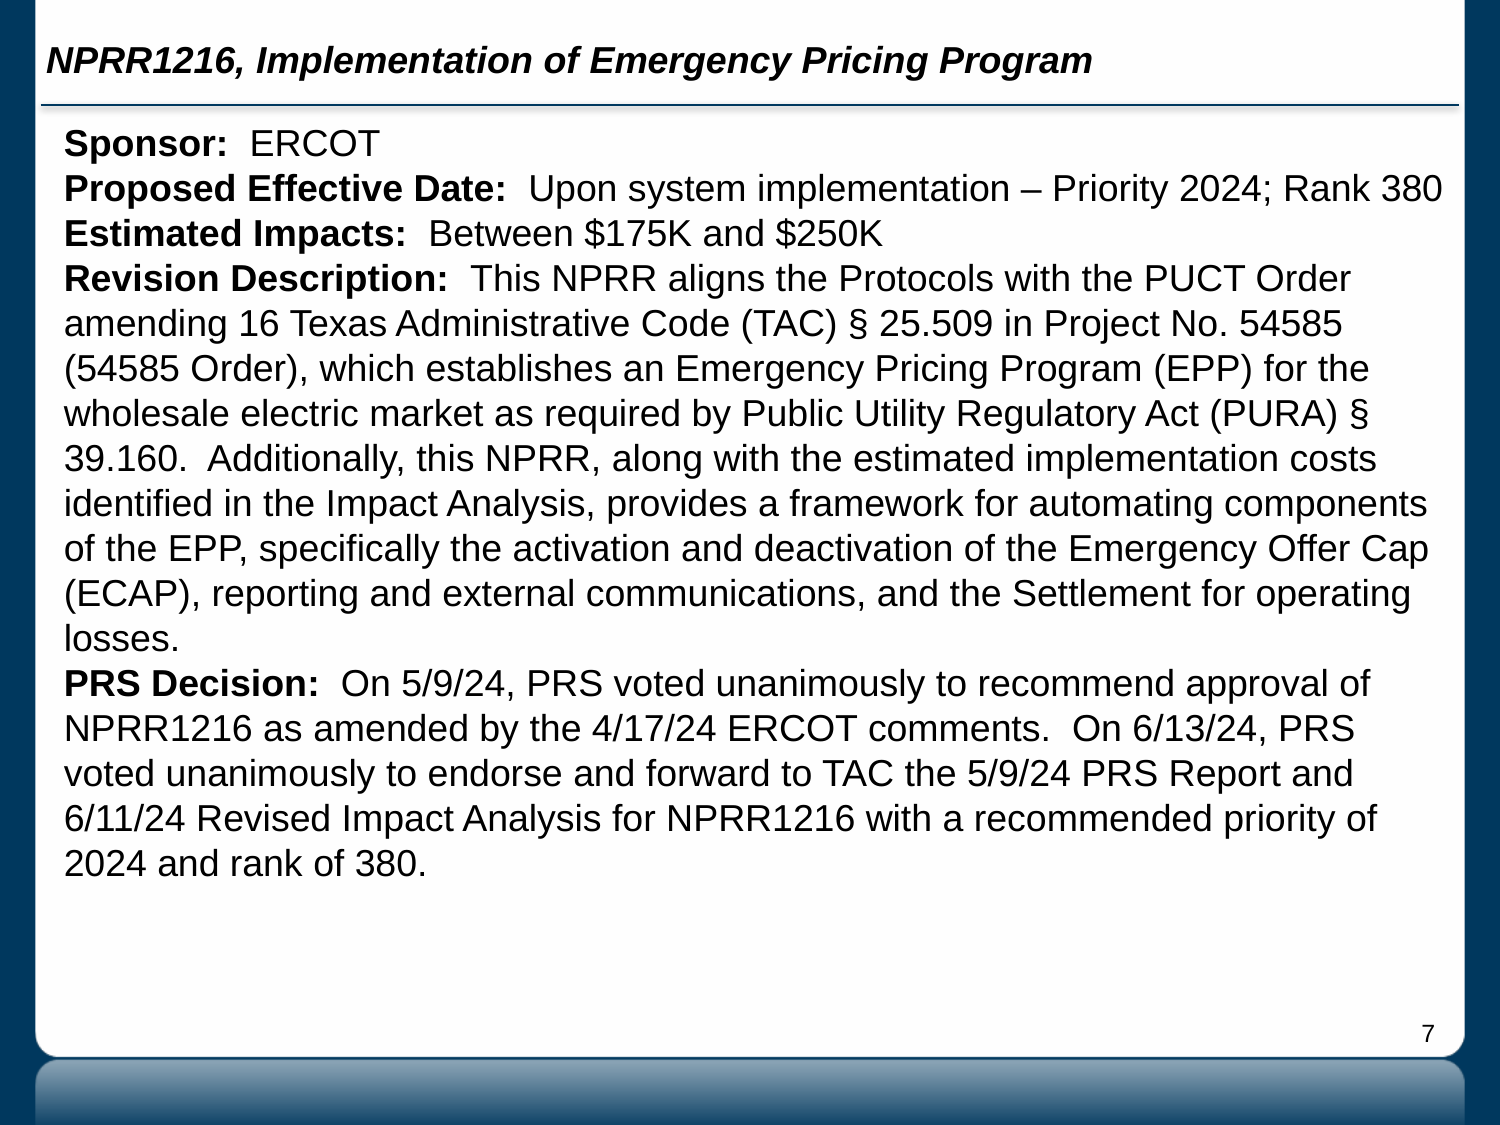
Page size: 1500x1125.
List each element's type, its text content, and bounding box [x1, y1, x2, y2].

picture [35, 0, 1465, 1125]
title NPRR1216, Implementation of Emergency Pricing Program [31, 20, 1464, 97]
text_box Sponsor: ERCOT Proposed Effective Date: Upon system implementation – Priority 2024; Rank 380 Estimated Impacts: Between $175K and $250K Revision Description: This NPRR aligns the Protocols with the PUCT Order amending 16 Texas Administrative Code (TAC) § 25.509 in Project No. 54585 (54585 Order), which establishes an Emergency Pricing Program (EPP) for the wholesale electric market as required by Public Utility Regulatory Act (PURA) § 39.160. Additionally, this NPRR, along with the estimated implementation costs identified in the Impact Analysis, provides a framework for automating components of the EPP, specifically the activation and deactivation of the Emergency Offer Cap (ECAP), reporting and external communications, and the Settlement for operating losses. PRS Decision: On 5/9/24, PRS voted unanimously to recommend approval of NPRR1216 as amended by the 4/17/24 ERCOT comments. On 6/13/24, PRS voted unanimously to endorse and forward to TAC the 5/9/24 PRS Report and 6/11/24 Revised Impact Analysis for NPRR1216 with a recommended priority of 2024 and rank of 380. [11, 111, 1464, 891]
